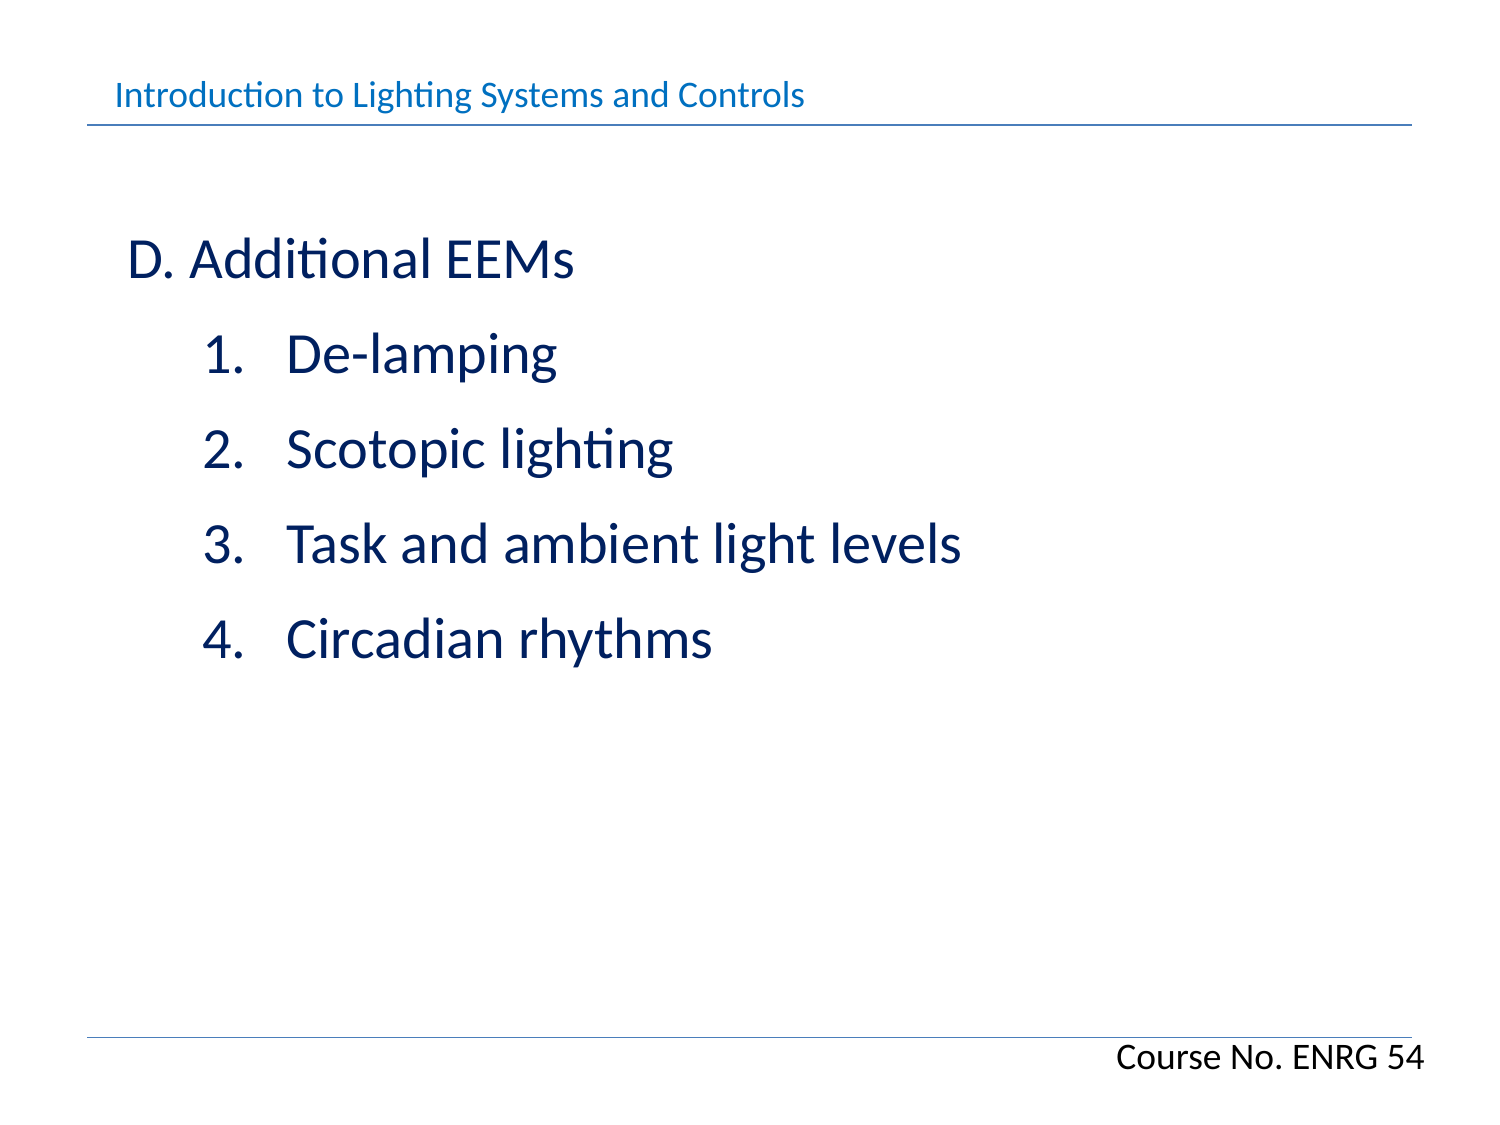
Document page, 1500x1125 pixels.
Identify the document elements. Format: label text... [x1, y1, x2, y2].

text_box Course No. ENRG 54 [1101, 1024, 1441, 1085]
text_box D. Additional EEMs De-lamping Scotopic lighting Task and ambient light levels Circadian rhythms [112, 212, 1363, 773]
text_box Introduction to Lighting Systems and Controls [99, 62, 838, 123]
